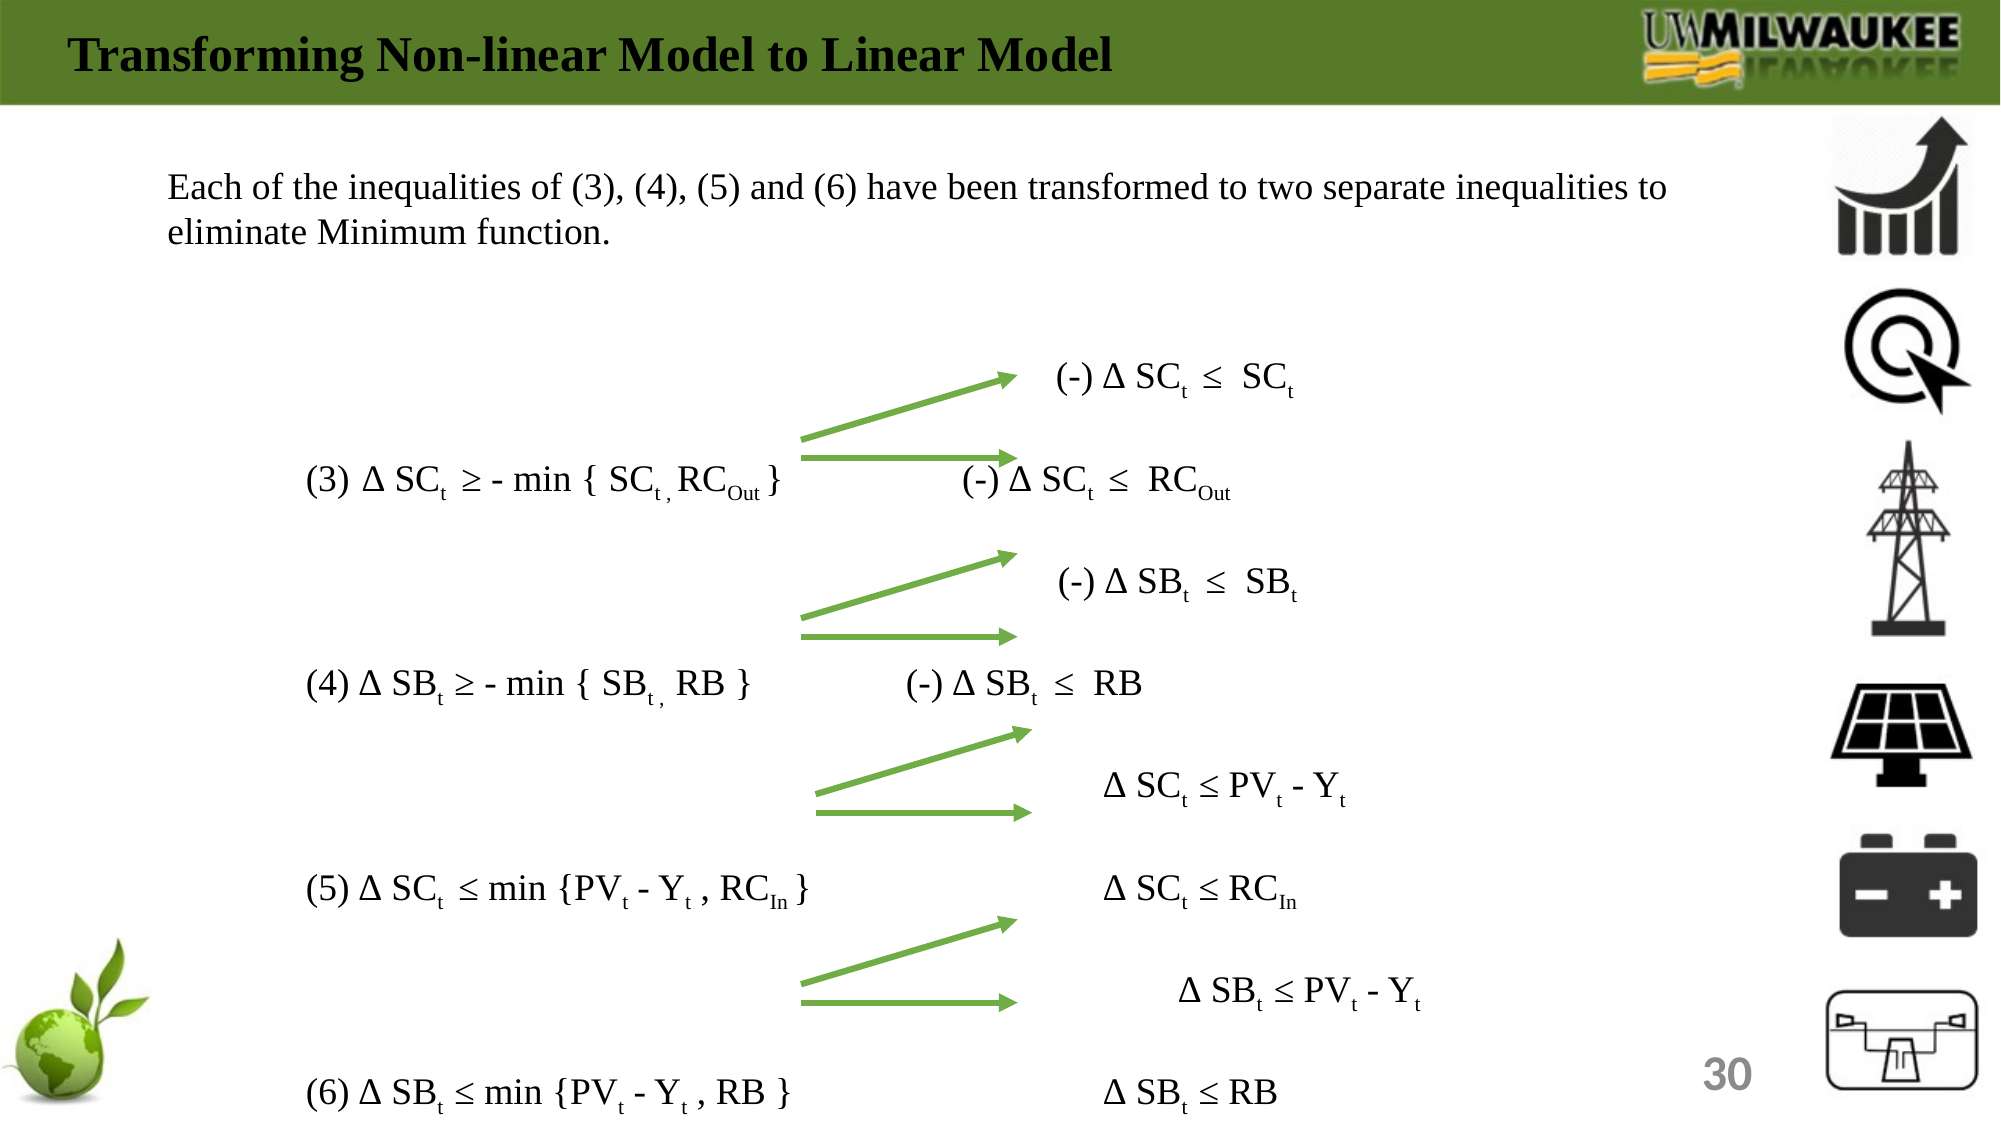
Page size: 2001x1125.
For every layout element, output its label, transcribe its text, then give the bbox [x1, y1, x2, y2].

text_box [801, 919, 1018, 985]
text_box Each of the inequalities of (3), (4), (5) and (6) have been transformed to two separate inequalities to eliminate Minimum function. [152, 154, 1688, 305]
text_box (-) ∆ SCt ≤ SCt ∆ SCt ≥ - min { SCt , RCOut } (-) ∆ SCt ≤ RCOut (-) ∆ SBt ≤ SBt (4) ∆ SBt ≥ - min { SBt , RB } (-) ∆ SBt ≤ RB ∆ SCt ≤ PVt - Yt (5) ∆ SCt ≤ min {PVt - Yt , RCIn } ∆ SCt ≤ RCIn ∆ SBt ≤ PVt - Yt (6) ∆ SBt ≤ min {PVt - Yt , RB } ∆ SBt ≤ RB [291, 292, 1988, 1125]
picture [0, 0, 2001, 1125]
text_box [815, 729, 1033, 795]
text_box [801, 553, 1018, 619]
slide_number 30 [1317, 1040, 1768, 1101]
text_box Transforming Non-linear Model to Linear Model [52, 14, 1167, 90]
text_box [801, 374, 1018, 440]
